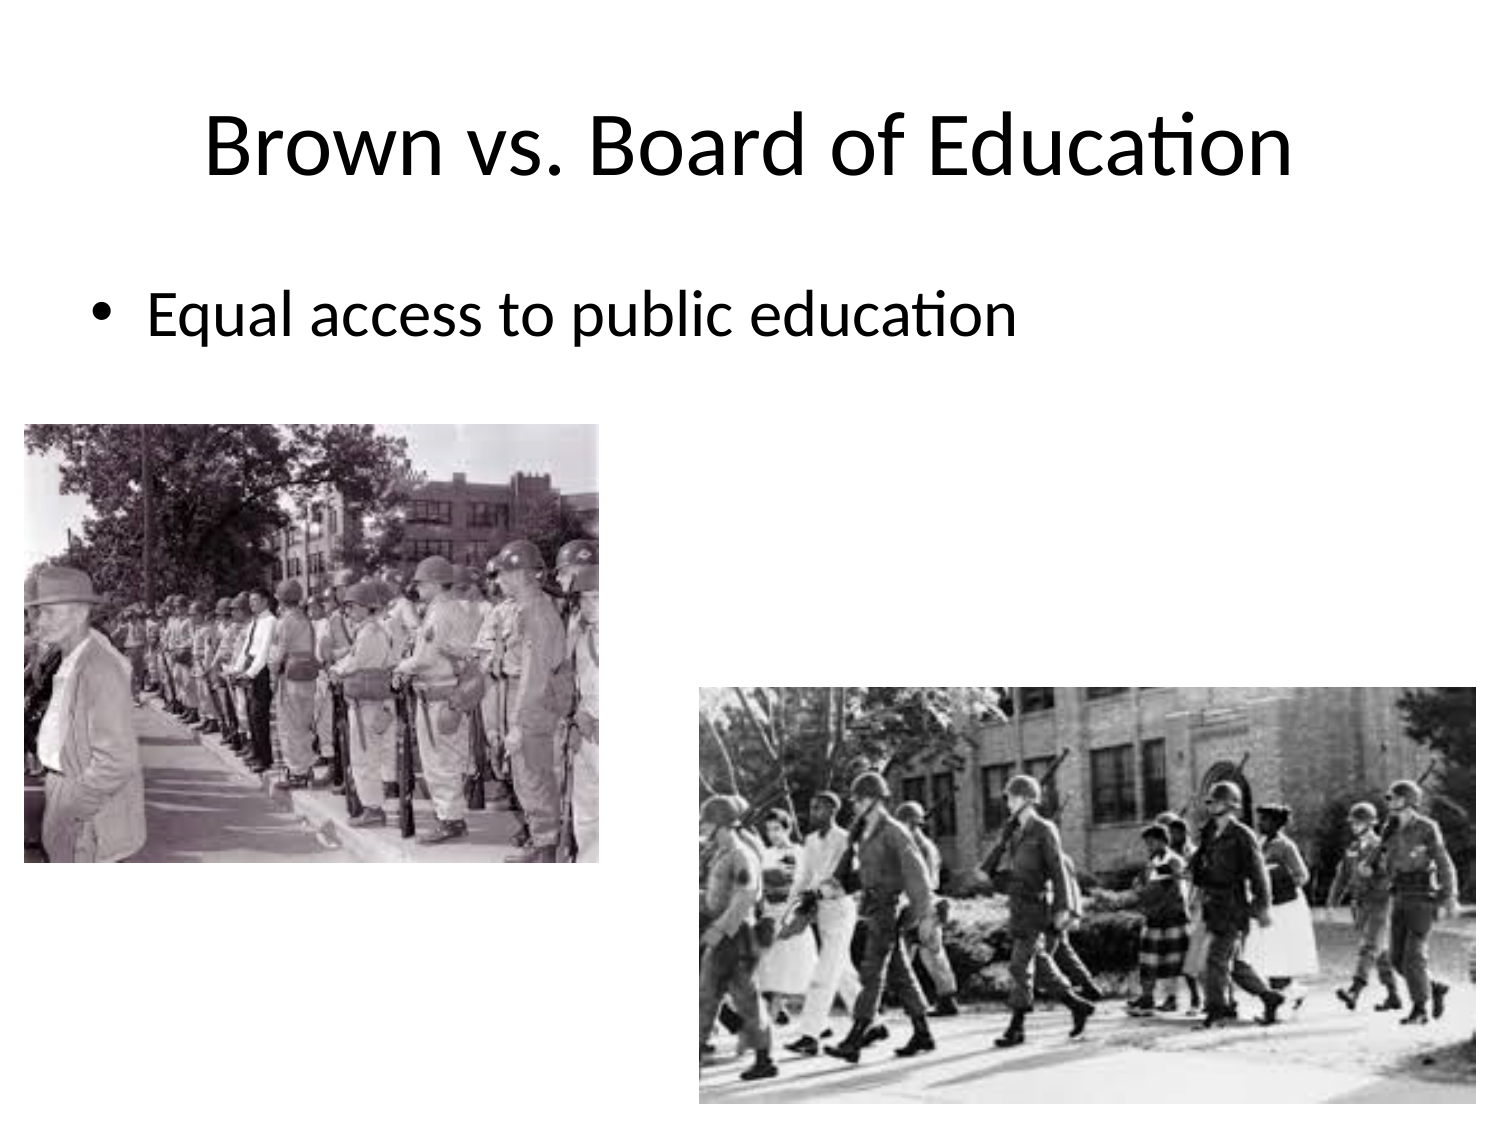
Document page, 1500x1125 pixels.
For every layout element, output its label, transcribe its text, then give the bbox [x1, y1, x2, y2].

picture [699, 687, 1476, 1104]
title Brown vs. Board of Education [75, 45, 1425, 233]
list Equal access to public education [75, 262, 1425, 1005]
picture [24, 424, 599, 863]
